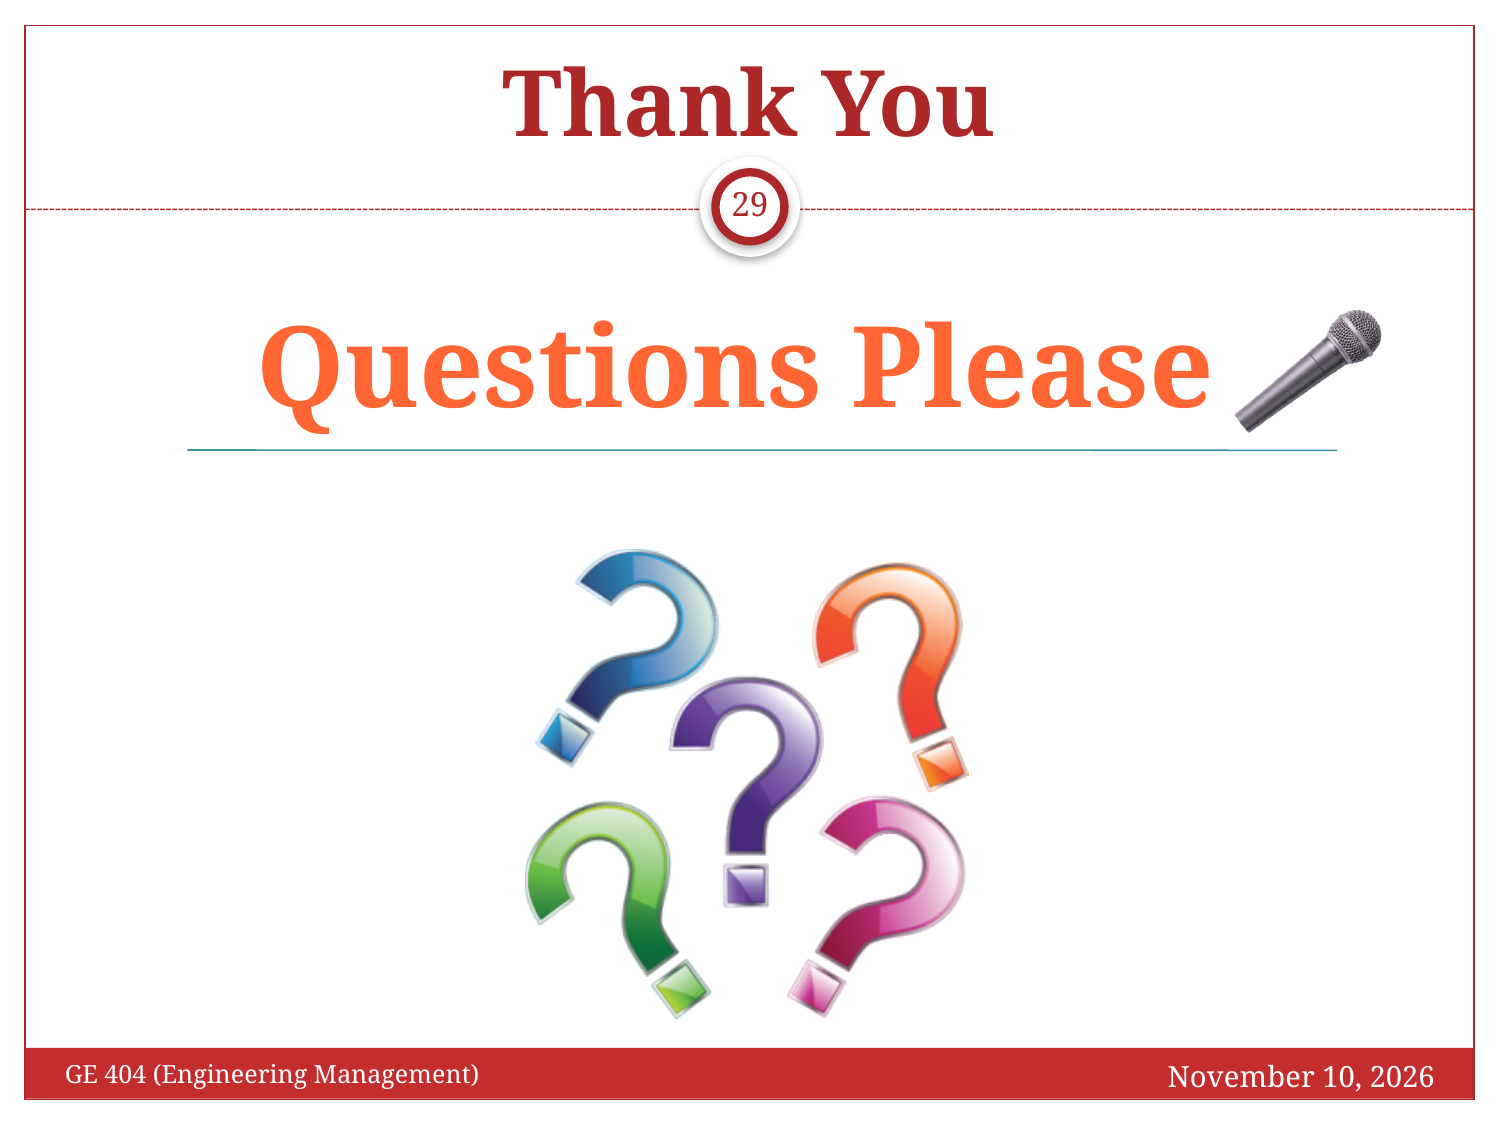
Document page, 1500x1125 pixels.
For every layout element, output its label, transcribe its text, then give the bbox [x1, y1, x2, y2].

picture [524, 549, 969, 1019]
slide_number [950, 1050, 1450, 1111]
picture [1224, 299, 1391, 443]
text_box Questions Please [241, 287, 1230, 438]
title Thank You [49, 37, 1450, 163]
slide_number 29 [712, 169, 788, 243]
footer GE 404 (Engineering Management) [50, 1051, 638, 1112]
